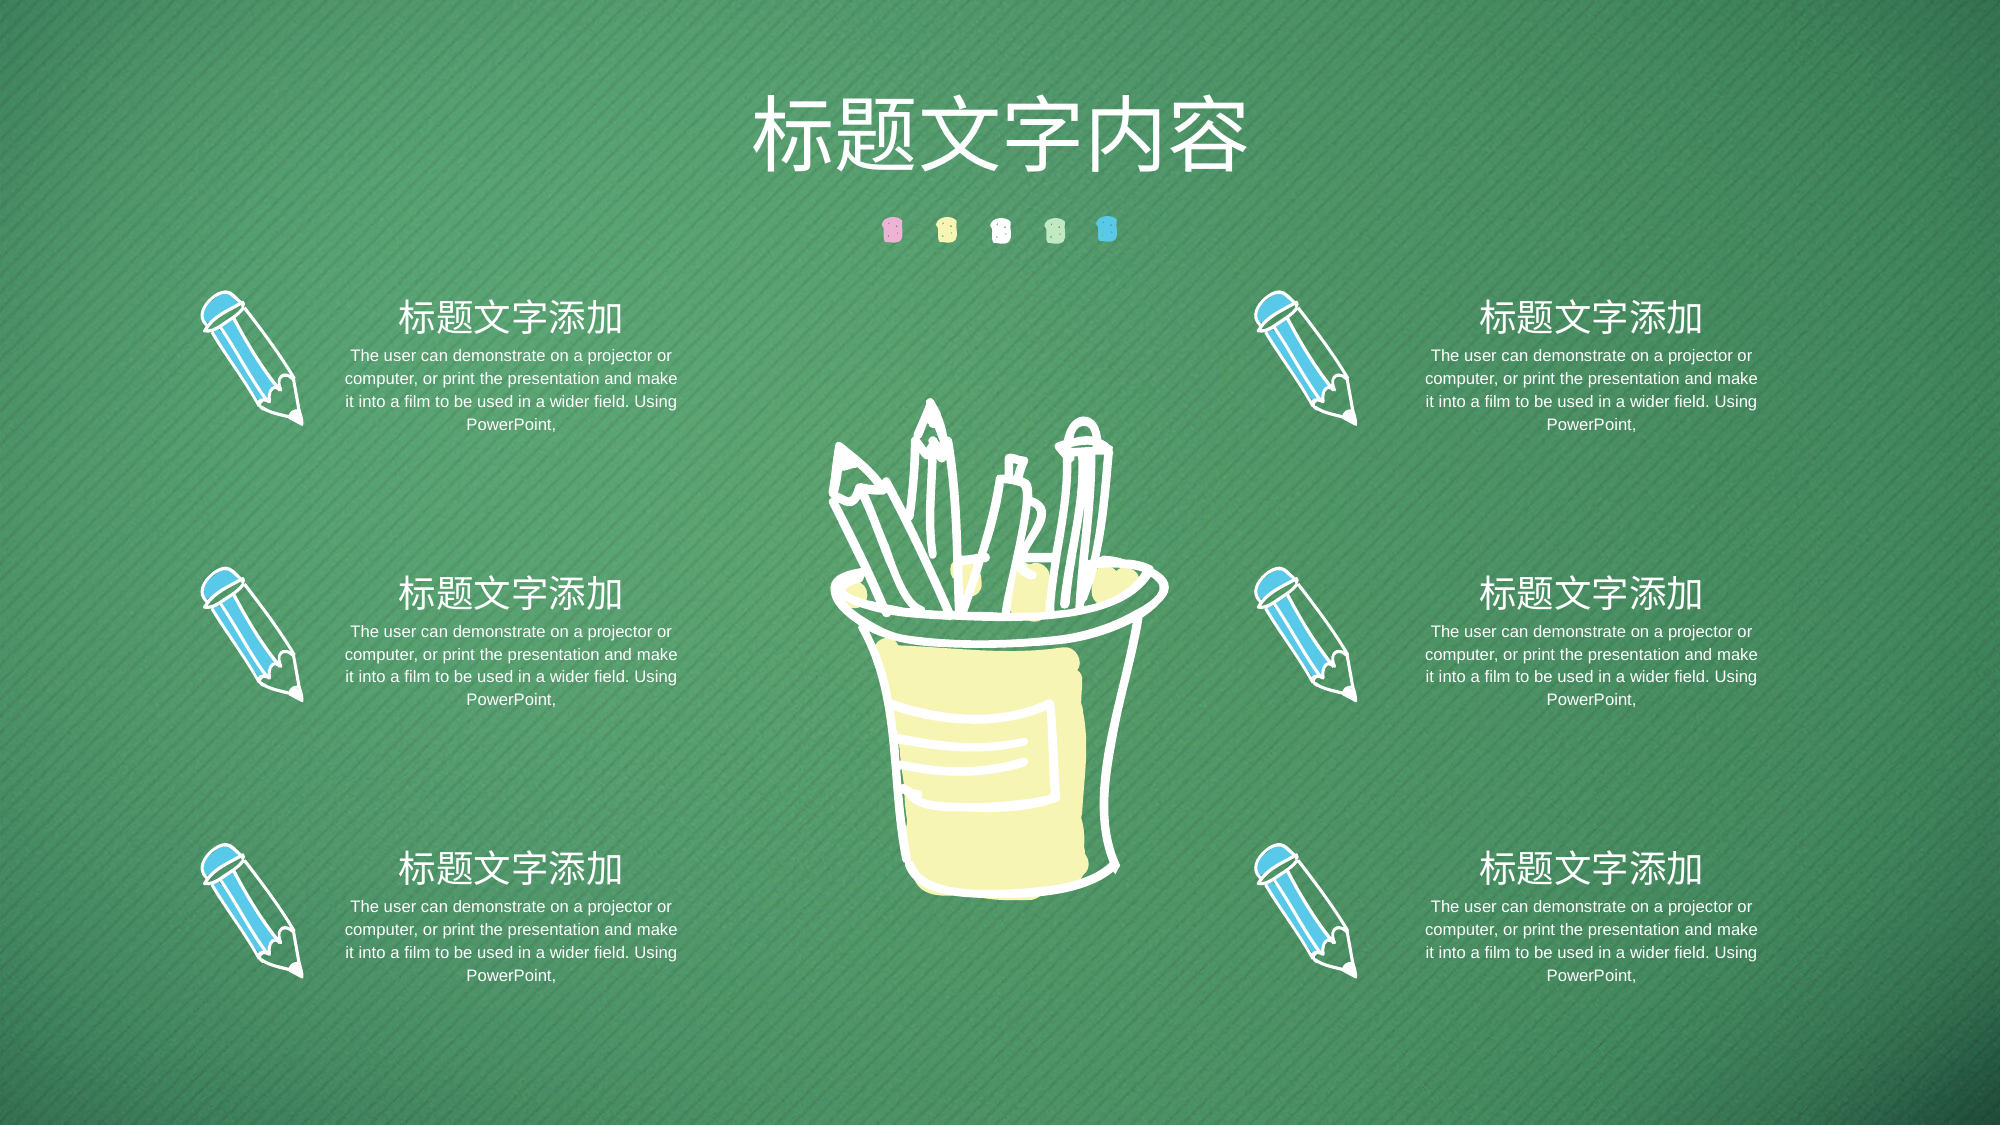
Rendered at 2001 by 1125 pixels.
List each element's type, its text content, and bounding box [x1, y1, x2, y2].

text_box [827, 395, 1176, 901]
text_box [195, 290, 304, 427]
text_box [1249, 290, 1358, 427]
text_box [881, 214, 1119, 244]
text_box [1249, 566, 1358, 703]
picture [0, 0, 2000, 1125]
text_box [306, 828, 717, 994]
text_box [306, 553, 717, 718]
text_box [1386, 553, 1797, 718]
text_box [1249, 842, 1358, 979]
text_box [1386, 828, 1797, 994]
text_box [195, 842, 304, 979]
text_box 标题文字内容 [736, 75, 1266, 190]
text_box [195, 566, 304, 703]
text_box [1386, 277, 1797, 443]
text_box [306, 277, 717, 443]
